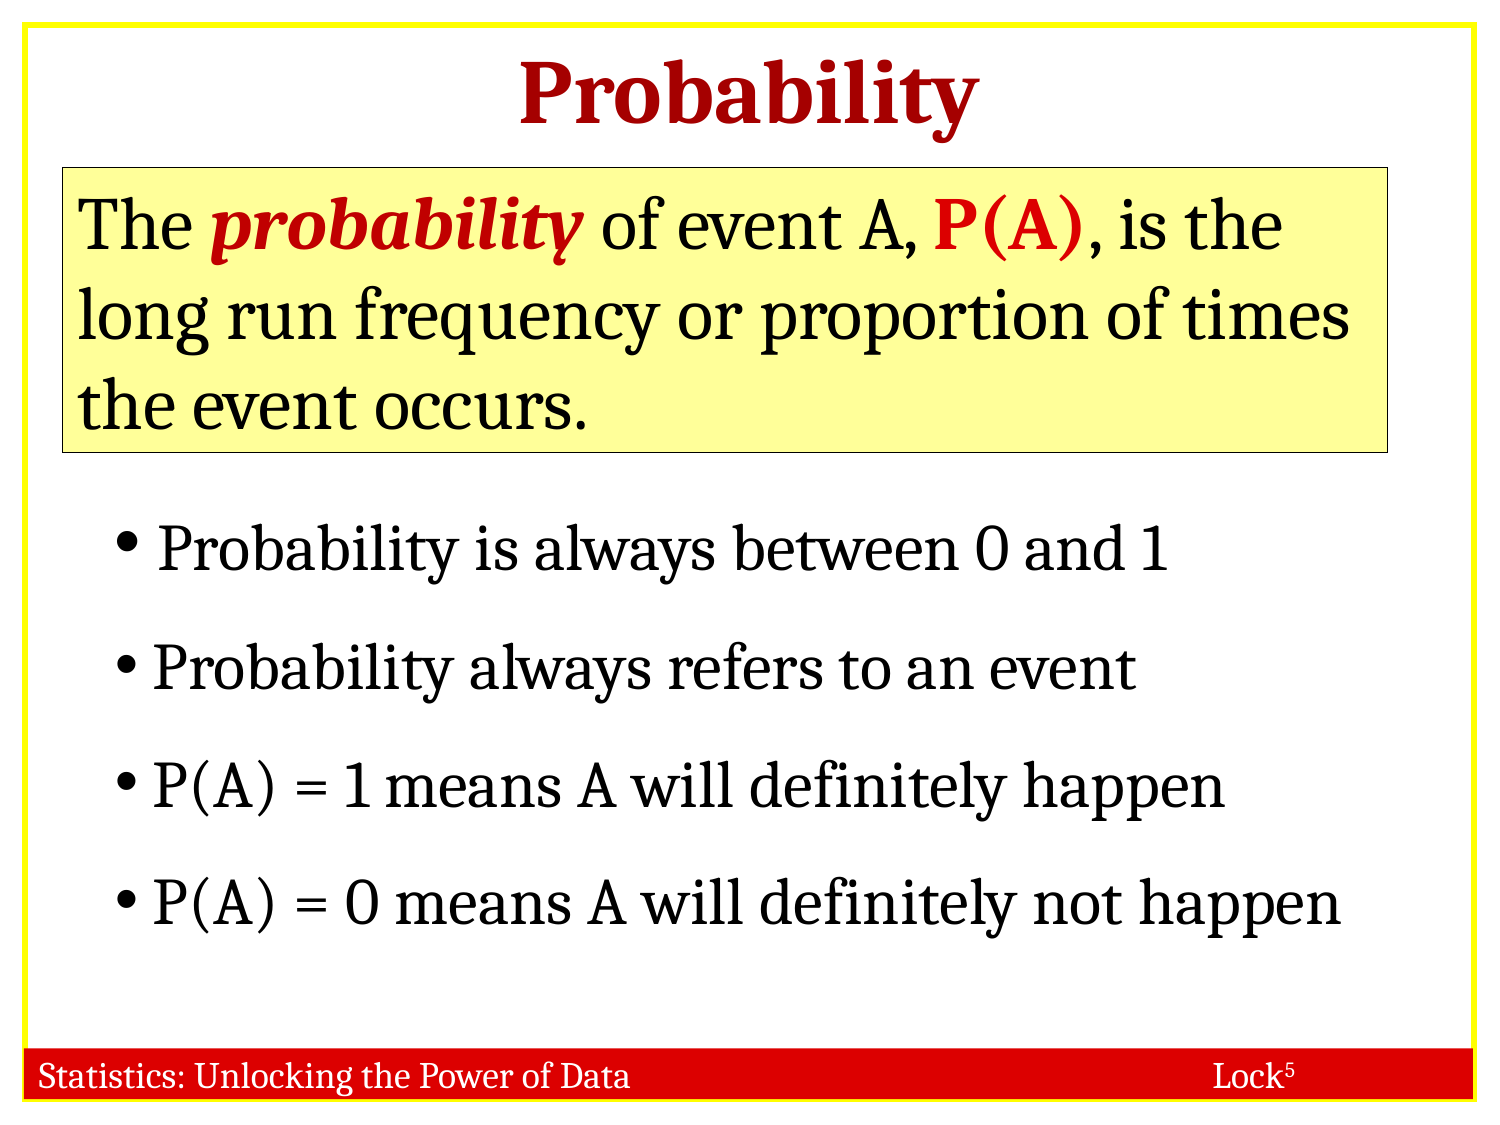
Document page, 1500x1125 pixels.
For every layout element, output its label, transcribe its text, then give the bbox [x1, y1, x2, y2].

text_box The probability of event A, P(A), is the long run frequency or proportion of times the event occurs. [62, 167, 1388, 453]
text_box Probability [81, 24, 1419, 225]
text_box Probability is always between 0 and 1 Probability always refers to an event P(A) = 1 means A will definitely happen P(A) = 0 means A will definitely not happen [99, 488, 1419, 946]
